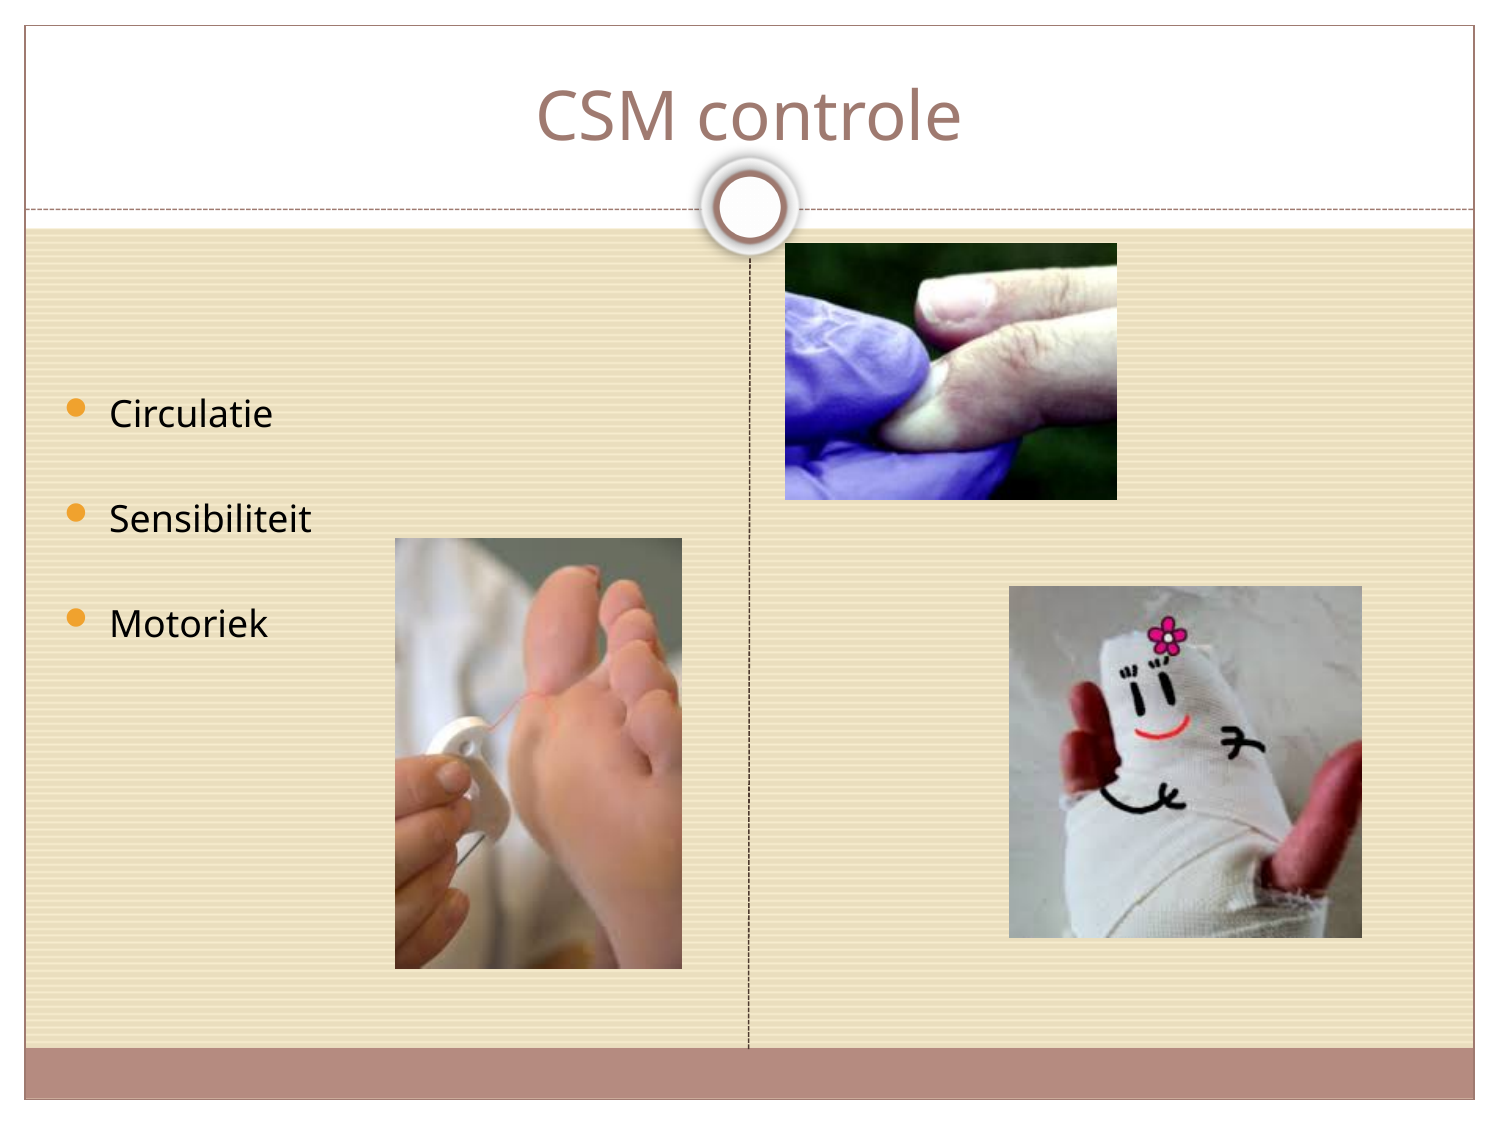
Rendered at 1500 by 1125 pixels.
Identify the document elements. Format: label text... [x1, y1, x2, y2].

list Circulatie Sensibiliteit Motoriek [49, 224, 712, 993]
picture [395, 538, 682, 969]
picture [1009, 586, 1362, 938]
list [787, 245, 1115, 498]
title CSM controle [49, 37, 1450, 162]
